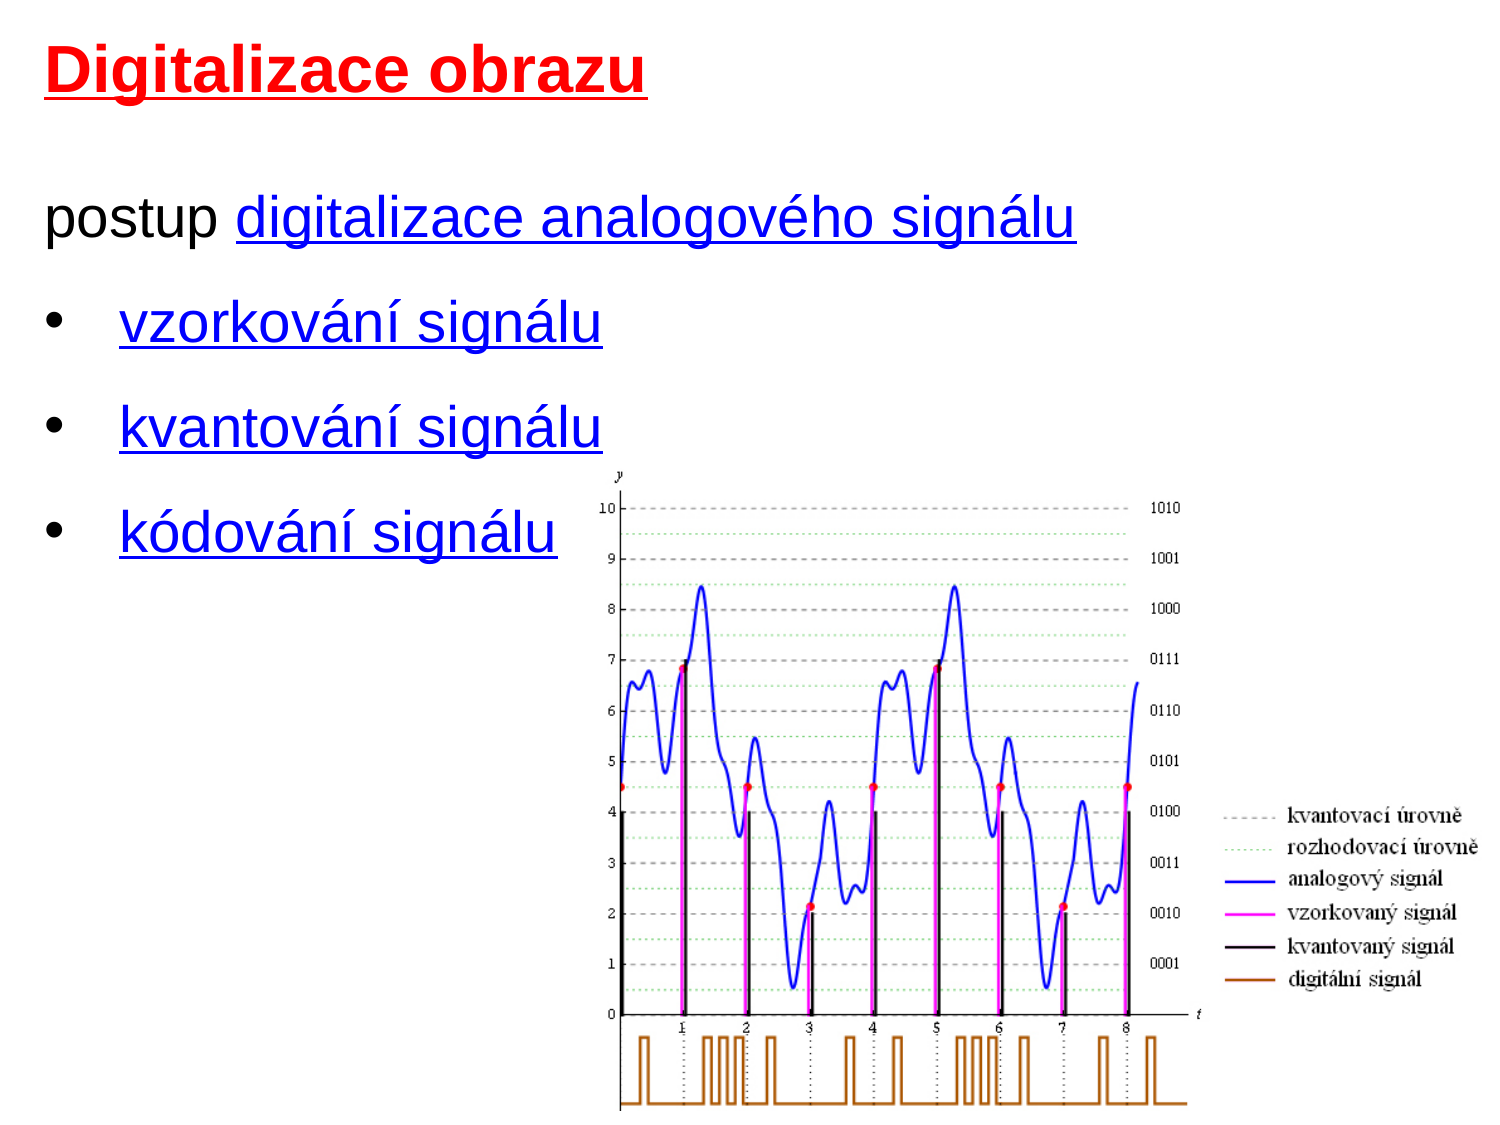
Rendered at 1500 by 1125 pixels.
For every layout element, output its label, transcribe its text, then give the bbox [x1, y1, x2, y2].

picture [596, 468, 1483, 1111]
text_box postup digitalizace analogového signálu vzorkování signálu kvantování signálu kódování signálu [29, 137, 1471, 572]
text_box Digitalizace obrazu [29, 18, 1471, 114]
